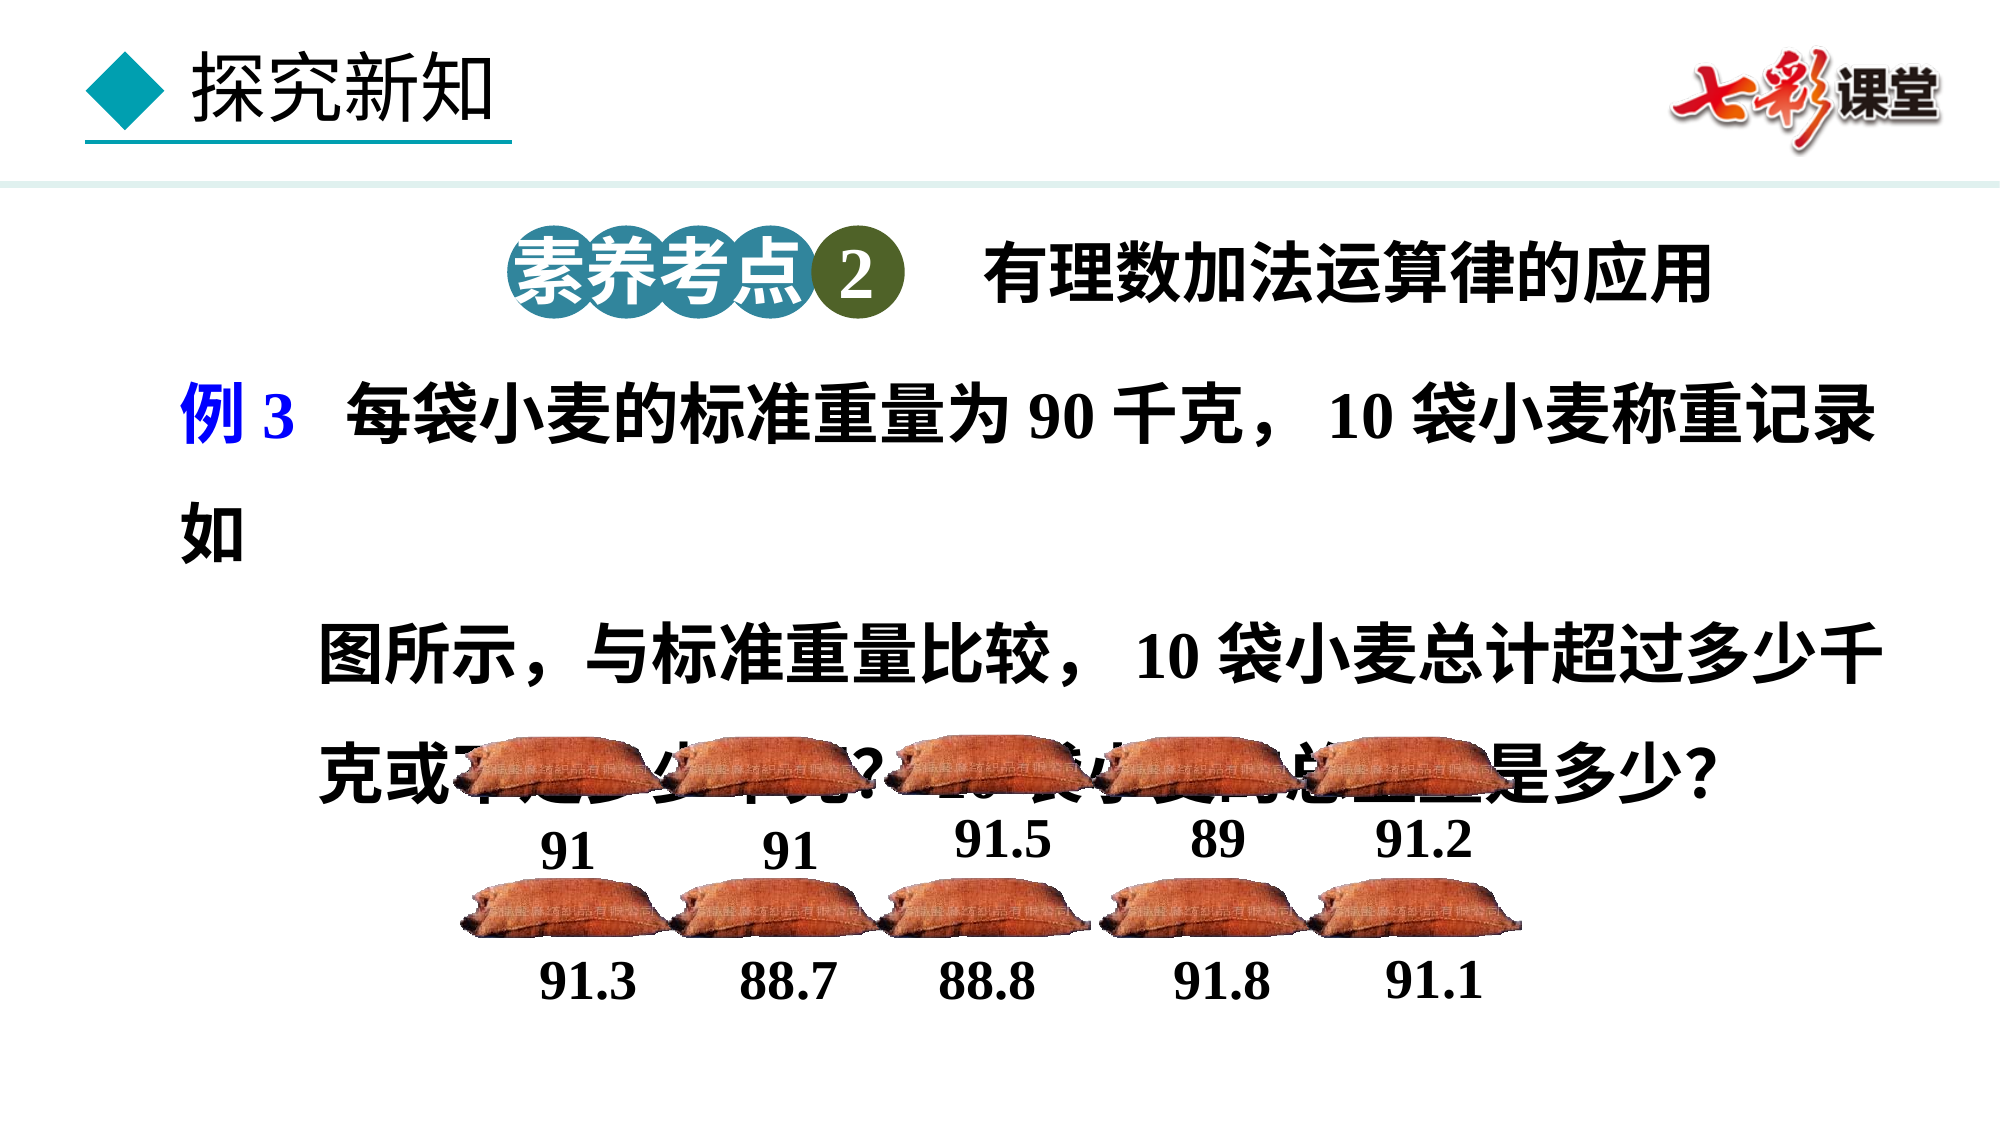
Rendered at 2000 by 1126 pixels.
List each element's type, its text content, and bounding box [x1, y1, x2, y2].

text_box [450, 709, 1569, 1020]
text_box 例3 每袋小麦的标准重量为90千克，10袋小麦称重记录如 图所示，与标准重量比较，10袋小麦总计超过多少千 克或不足多少千克？10袋小麦的总重量是多少？ [159, 322, 1933, 822]
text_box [497, 218, 905, 326]
text_box 有理数加法运算律的应用 [962, 221, 1737, 322]
picture [1666, 42, 1948, 157]
